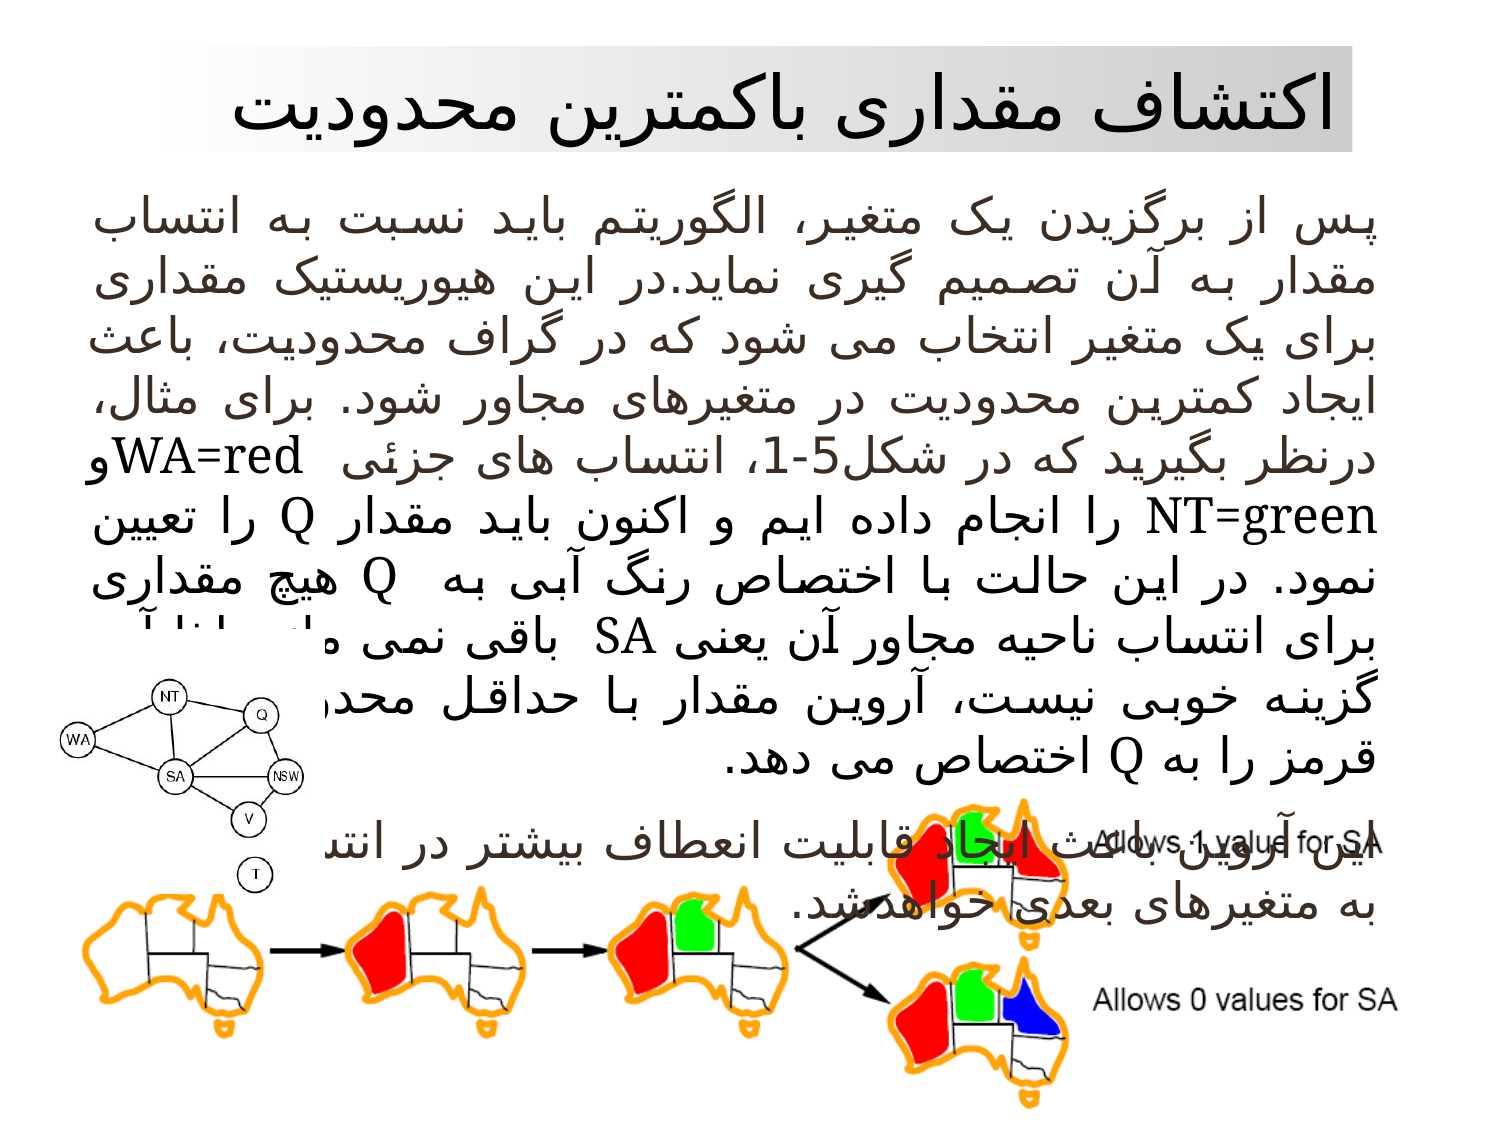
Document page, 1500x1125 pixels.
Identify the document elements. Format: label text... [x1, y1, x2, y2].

text_box اکتشاف مقداری باکمترين محدوديت [152, 46, 1353, 152]
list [76, 765, 1412, 1125]
text_box پس از برگزیدن یک متغیر، الگوریتم باید نسبت به انتساب مقدار به آن تصمیم گیری نماید.در این هیوریستیک مقداری برای یک متغیر انتخاب می شود که در گراف محدودیت، باعث ایجاد کمترین محدودیت در متغیرهای مجاور شود. برای مثال، درنظر بگیرید که در شکل5-1، انتساب های جزئی WA=redو NT=green را انجام داده ایم و اکنون باید مقدار Q را تعیین نمود. در این حالت با اختصاص رنگ آبی به Q هیچ مقداری برای انتساب ناحیه مجاور آن یعنی SA باقی نمی ماند. لذا آبی گزینه خوبی نیست، آروین مقدار با حداقل محدودیت، رنگ قرمز را به Q اختصاص می دهد. این آروین باعث ایجاد قابلیت انعطاف بیشتر در انتساب مقادیر به متغیرهای بعدی خواهدشد. [70, 175, 1394, 764]
picture [17, 629, 326, 894]
